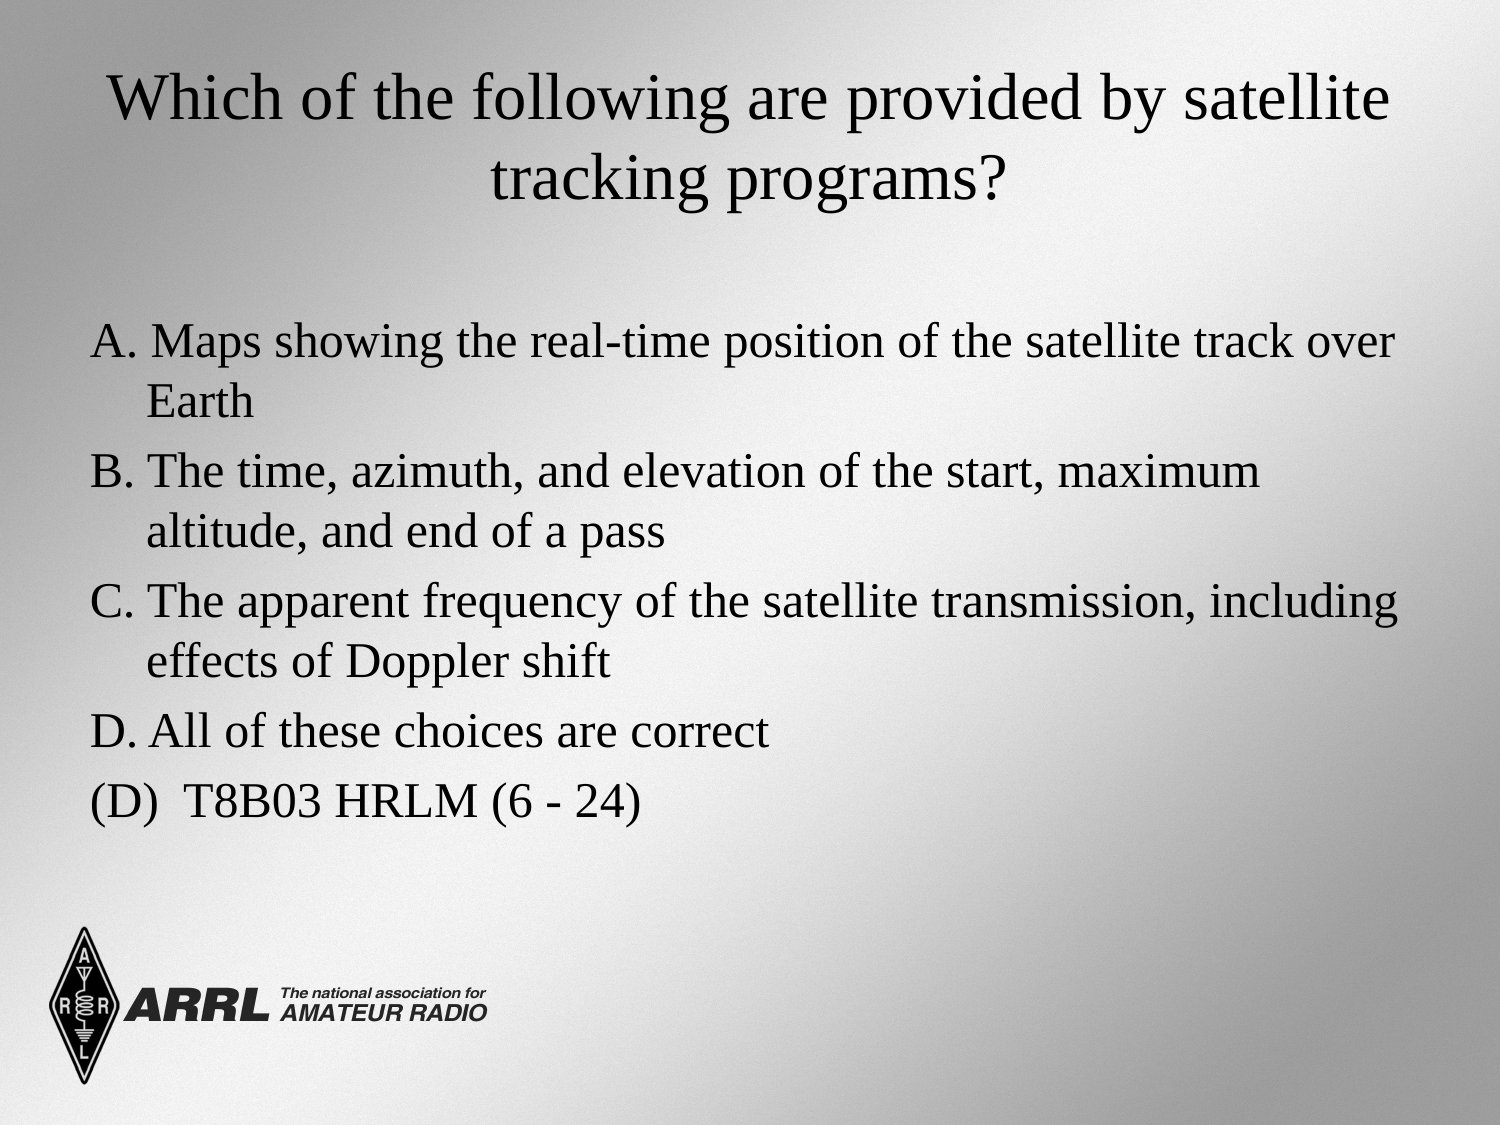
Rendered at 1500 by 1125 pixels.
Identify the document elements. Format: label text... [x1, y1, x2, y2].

title Which of the following are provided by satellite tracking programs? [75, 45, 1425, 233]
picture [0, 0, 1500, 1125]
list A. Maps showing the real-time position of the satellite track over Earth B. The time, azimuth, and elevation of the start, maximum altitude, and end of a pass C. The apparent frequency of the satellite transmission, including effects of Doppler shift D. All of these choices are correct (D) T8B03 HRLM (6 - 24) [75, 299, 1425, 1005]
